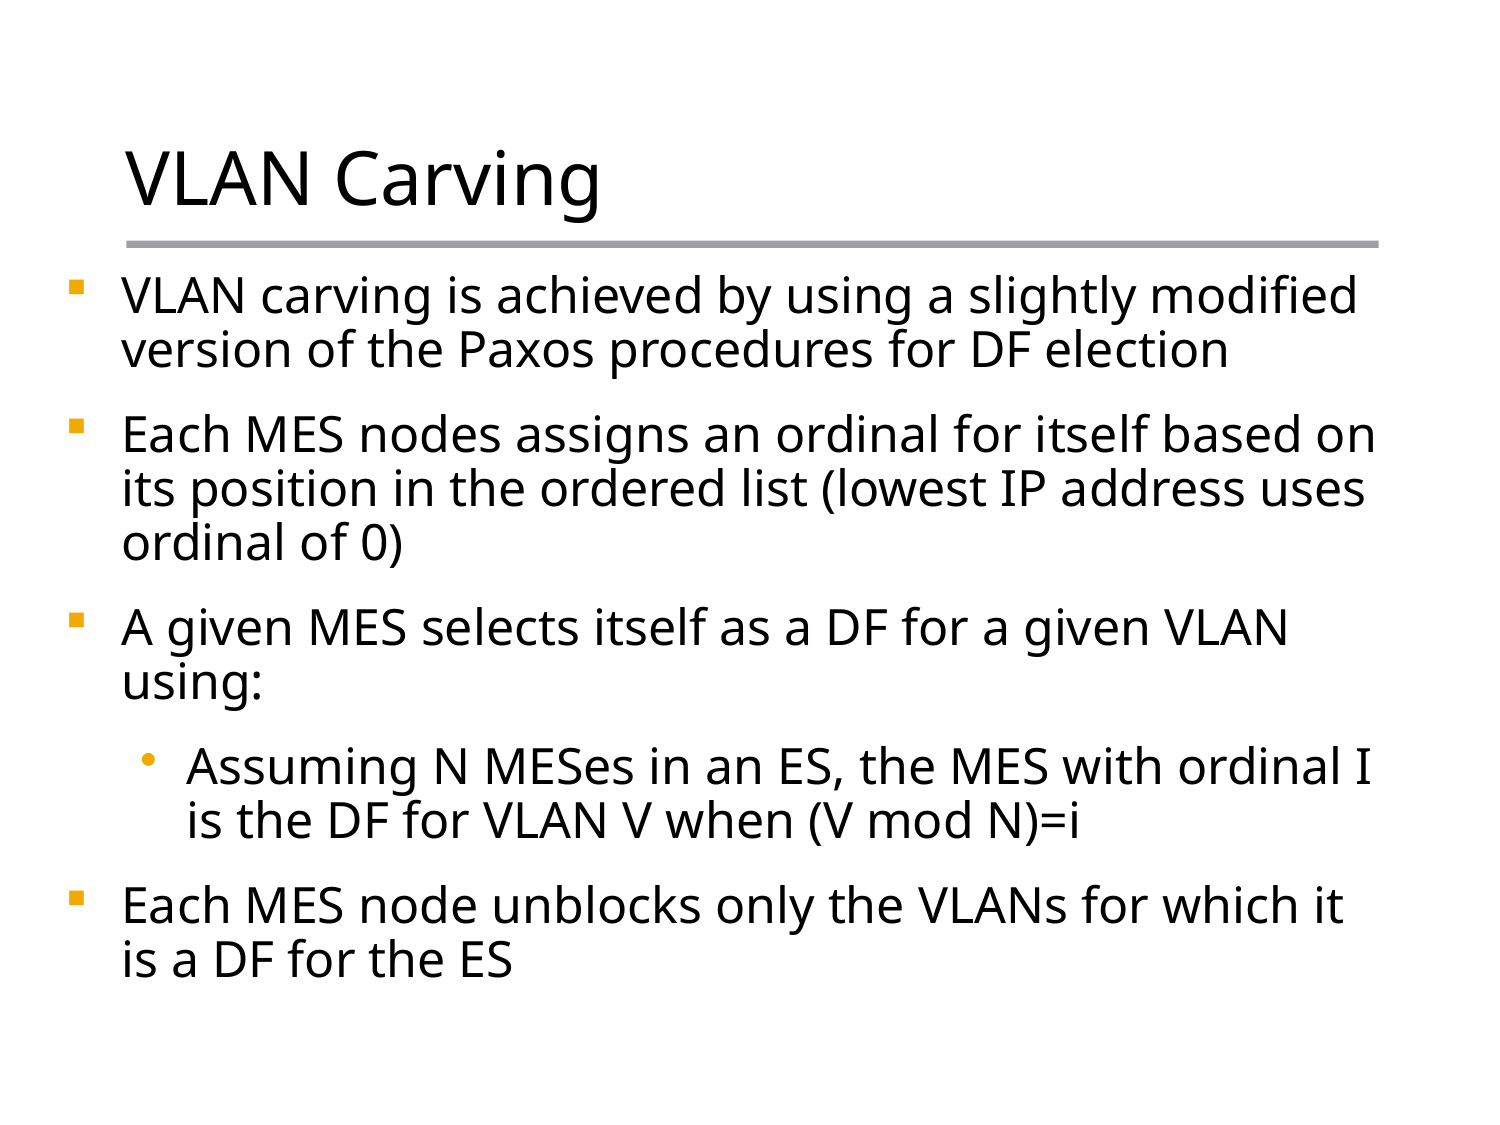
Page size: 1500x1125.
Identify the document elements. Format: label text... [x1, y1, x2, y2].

list VLAN carving is achieved by using a slightly modified version of the Paxos procedures for DF election Each MES nodes assigns an ordinal for itself based on its position in the ordered list (lowest IP address uses ordinal of 0) A given MES selects itself as a DF for a given VLAN using: Assuming N MESes in an ES, the MES with ordinal I is the DF for VLAN V when (V mod N)=i Each MES node unblocks only the VLANs for which it is a DF for the ES [49, 262, 1401, 976]
title VLAN Carving [109, 97, 1411, 228]
